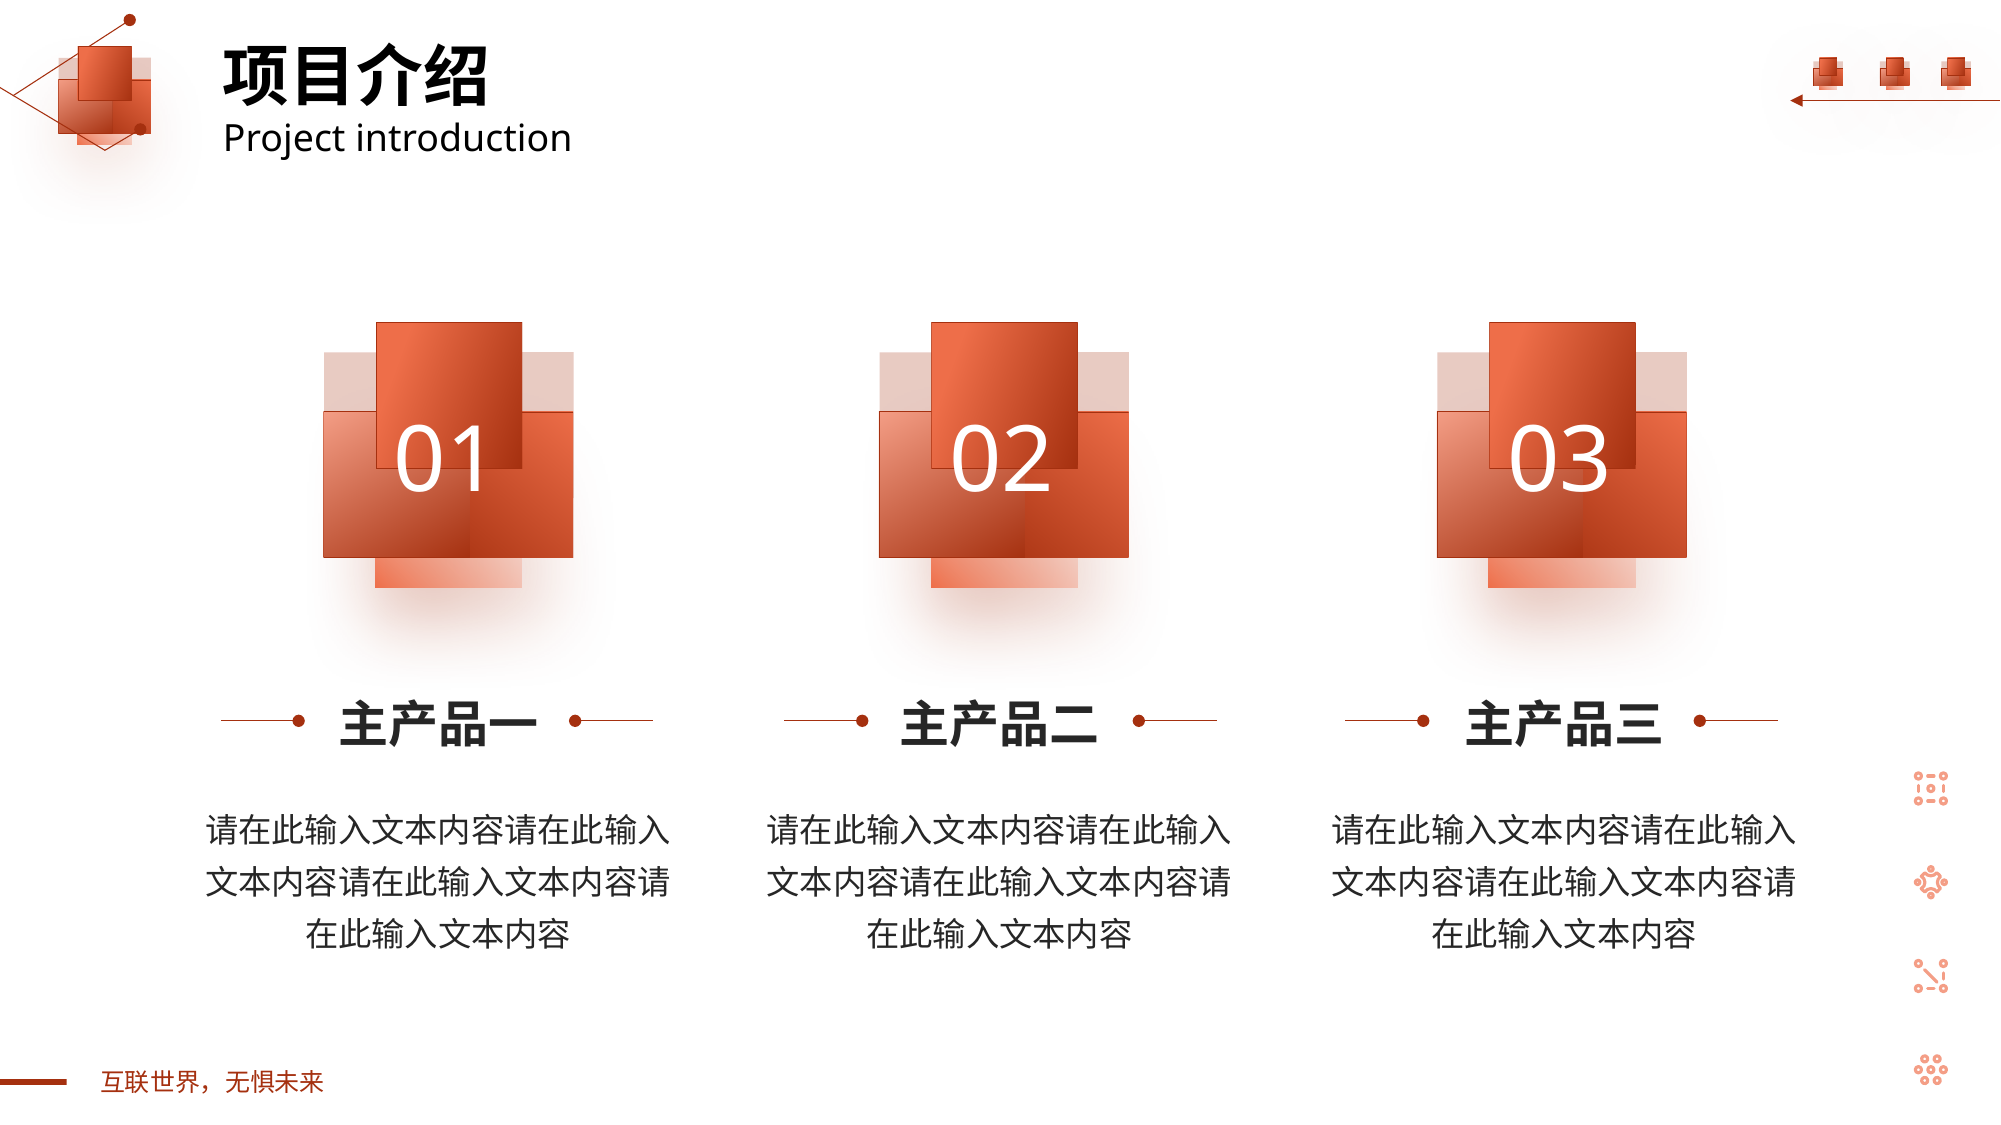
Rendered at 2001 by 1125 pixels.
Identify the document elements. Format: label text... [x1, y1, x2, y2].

text_box 主产品一 [270, 688, 607, 757]
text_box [1436, 322, 1687, 588]
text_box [878, 322, 1129, 588]
text_box 请在此输入文本内容请在此输入文本内容请在此输入文本内容请在此输入文本内容 [1316, 790, 1812, 958]
list Project introduction [207, 111, 858, 168]
text_box 请在此输入文本内容请在此输入文本内容请在此输入文本内容请在此输入文本内容 [751, 790, 1248, 958]
list 项目介绍 [207, 35, 967, 124]
text_box 主产品三 [1395, 688, 1733, 757]
text_box 请在此输入文本内容请在此输入文本内容请在此输入文本内容请在此输入文本内容 [190, 789, 686, 958]
text_box 主产品二 [831, 688, 1168, 757]
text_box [323, 322, 574, 588]
